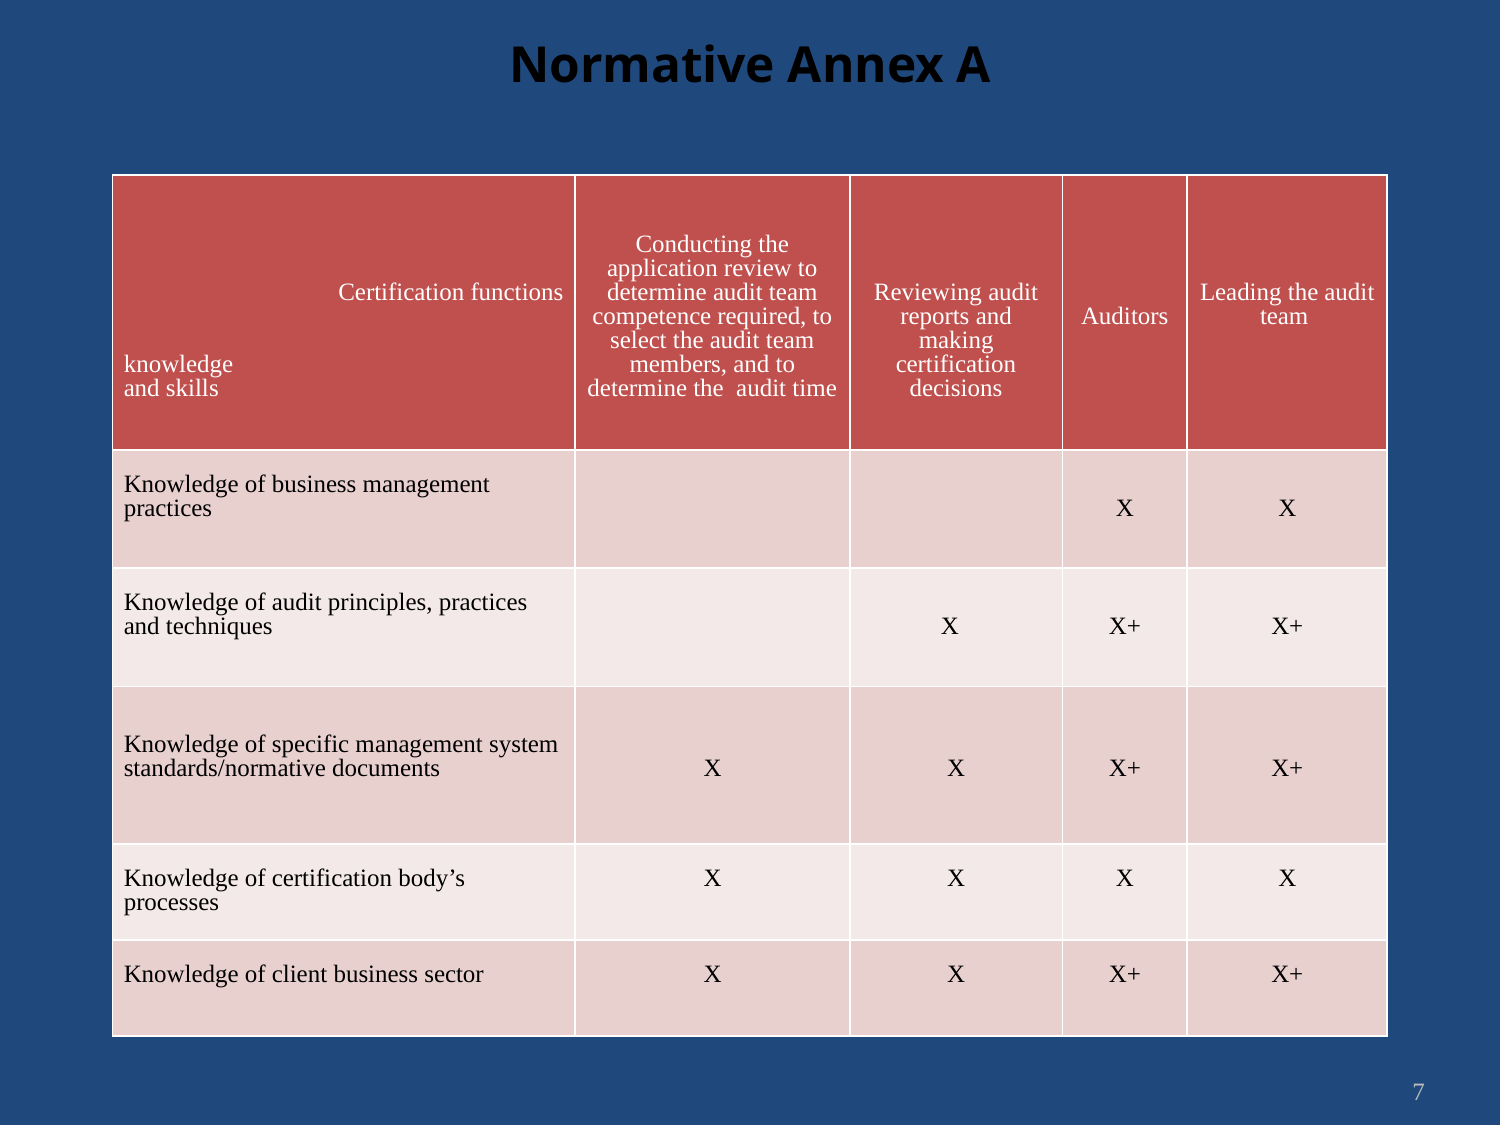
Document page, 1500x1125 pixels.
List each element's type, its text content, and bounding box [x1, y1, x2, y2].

table_header Reviewing audit reports and making certification decisions [851, 176, 1062, 449]
table_cell X [851, 941, 1062, 1035]
table_cell X+ [1188, 569, 1386, 686]
table_header Conducting the application review to determine audit team competence required, to select the audit team members, and to determine the audit time [576, 176, 849, 449]
table_cell X [1063, 451, 1186, 567]
table_cell [576, 451, 849, 567]
title Normative Annex A [112, 24, 1388, 100]
table_cell X [576, 941, 849, 1035]
table_cell X [576, 845, 849, 939]
table_cell Knowledge of certification body’s processes [113, 845, 574, 939]
table_cell X+ [1188, 941, 1386, 1035]
table_cell Knowledge of specific management system standards/normative documents [113, 687, 574, 843]
table_cell X+ [1063, 569, 1186, 686]
table_cell Knowledge of business management practices [113, 451, 574, 567]
slide_number 7 [1299, 1052, 1425, 1113]
table_cell X [851, 687, 1062, 843]
table_cell X+ [1188, 687, 1386, 843]
table_header Leading the audit team [1188, 176, 1386, 449]
table_cell X [1063, 845, 1186, 939]
table_cell X [851, 845, 1062, 939]
table_cell Knowledge of client business sector [113, 941, 574, 1035]
table_cell X+ [1063, 941, 1186, 1035]
table_cell Knowledge of audit principles, practices and techniques [113, 569, 574, 686]
table_header Certification functions knowledge and skills [113, 176, 574, 449]
table_cell [576, 569, 849, 686]
table_cell X [576, 687, 849, 843]
table_cell X+ [1063, 687, 1186, 843]
table_header Auditors [1063, 176, 1186, 449]
table_cell X [1188, 845, 1386, 939]
table_cell [851, 451, 1062, 567]
table_cell X [1188, 451, 1386, 567]
table_cell X [851, 569, 1062, 686]
